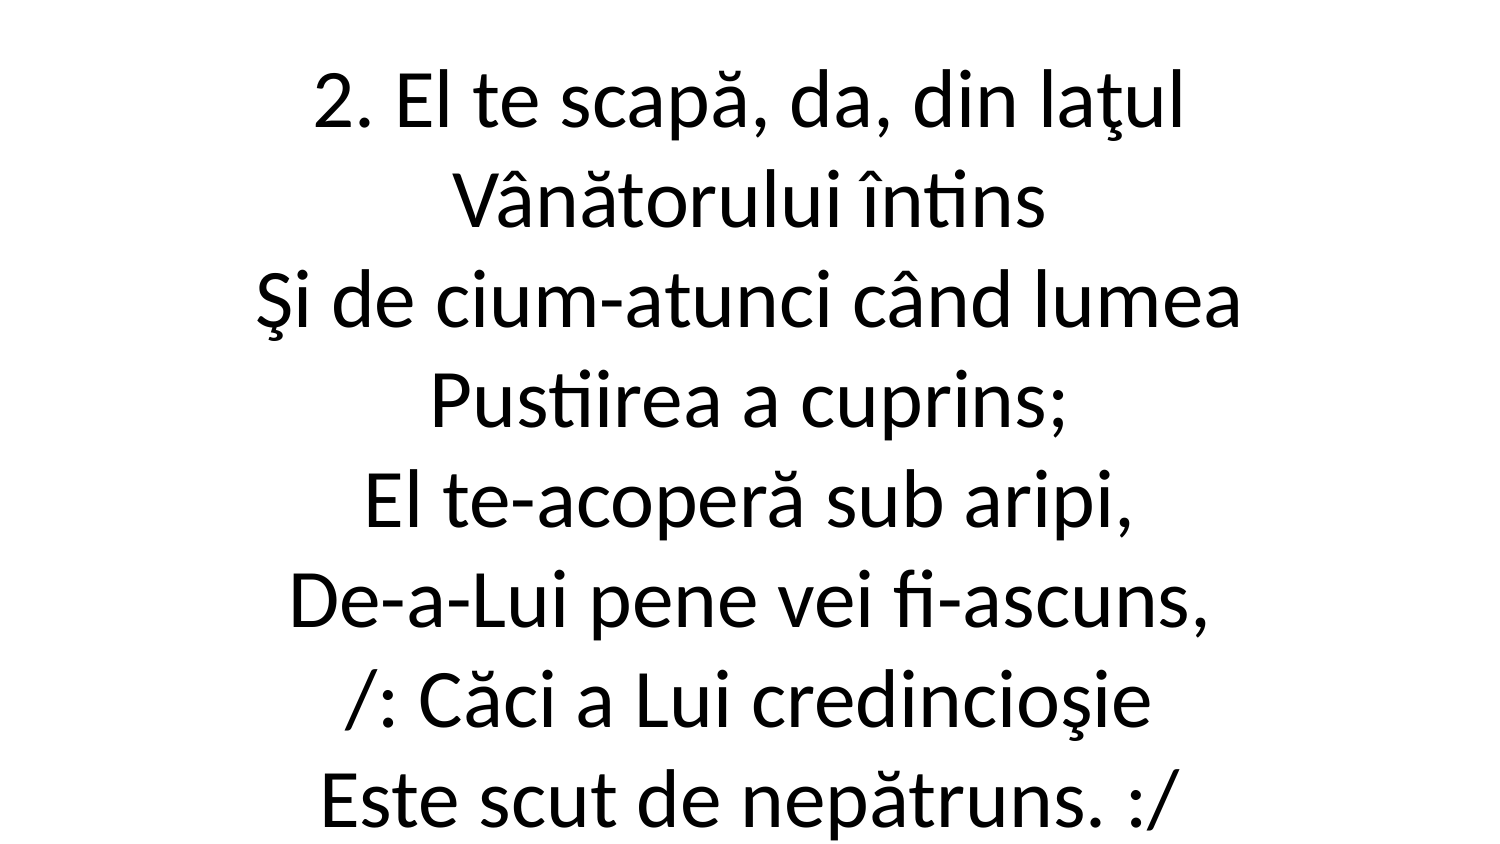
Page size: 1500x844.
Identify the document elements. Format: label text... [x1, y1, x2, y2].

text_box 2. El te scapă, da, din laţul Vânătorului întins Şi de cium-atunci când lumea Pustiirea a cuprins; El te-acoperă sub aripi, De-a-Lui pene vei fi-ascuns, /: Căci a Lui credincioşie Este scut de nepătruns. :/ [240, 0, 1260, 844]
